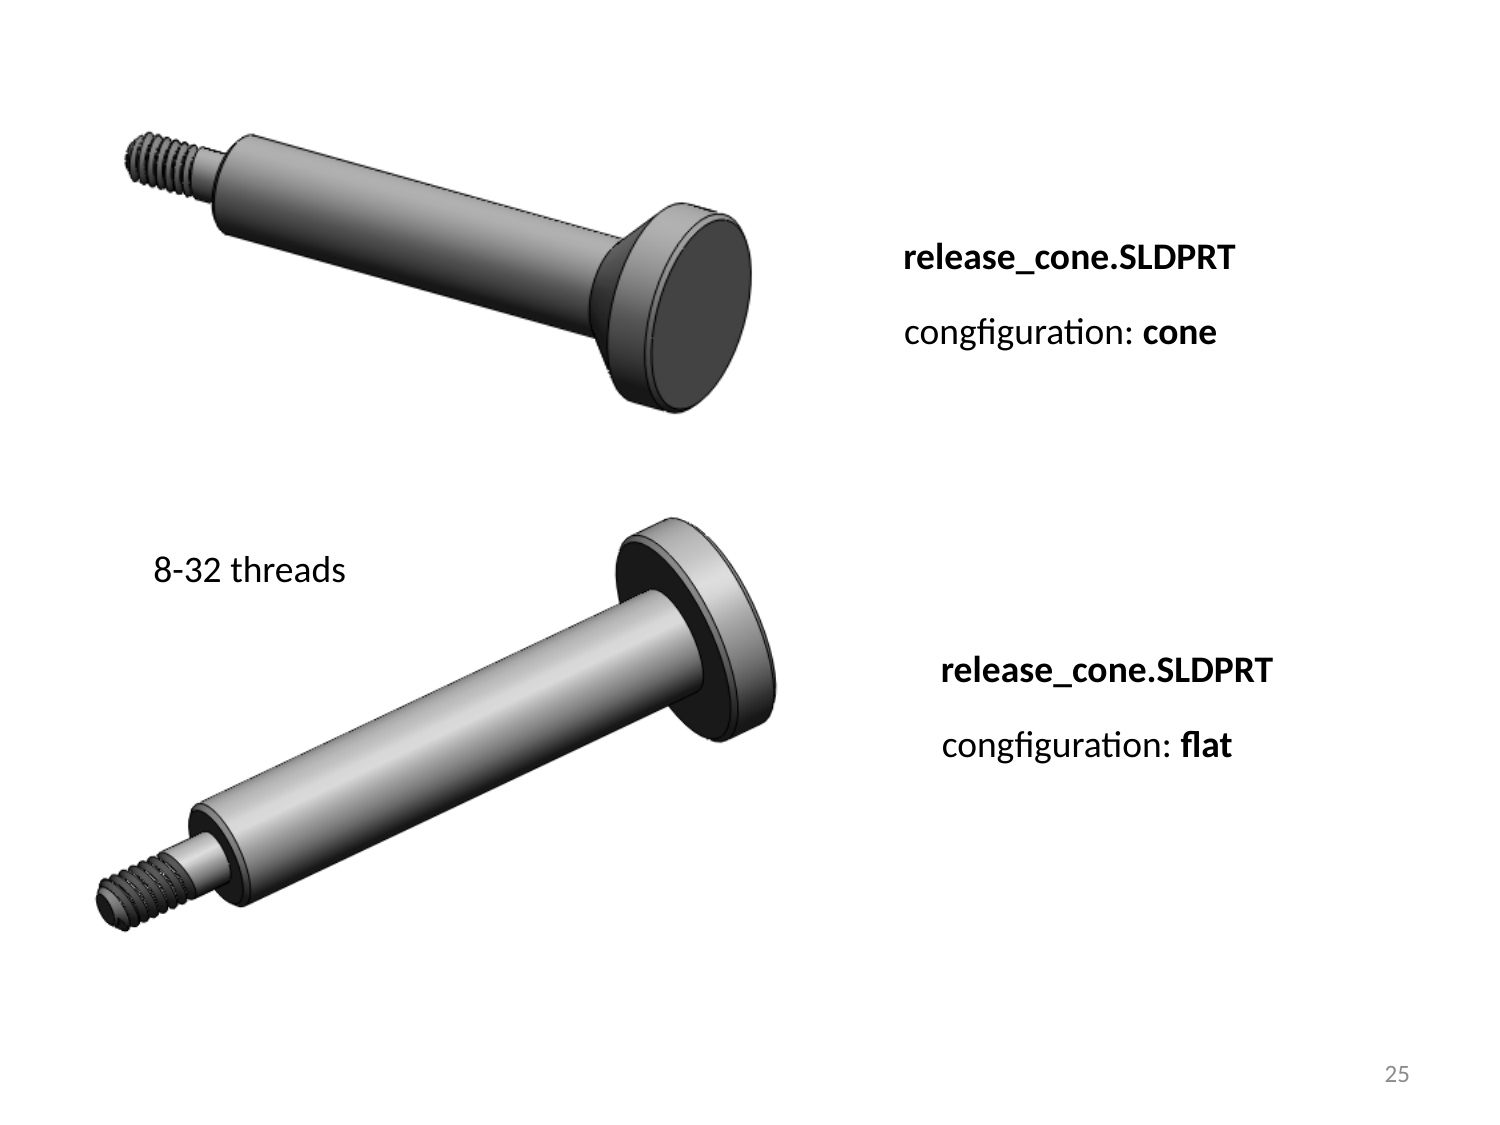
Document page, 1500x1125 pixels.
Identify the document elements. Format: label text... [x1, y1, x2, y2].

text_box release_cone.SLDPRT [925, 637, 1289, 698]
text_box release_cone.SLDPRT [888, 224, 1251, 285]
text_box congfiguration: flat [927, 712, 1248, 773]
picture [112, 112, 763, 433]
picture [87, 499, 788, 951]
slide_number 25 [1074, 1042, 1425, 1103]
text_box congfiguration: cone [889, 299, 1233, 360]
